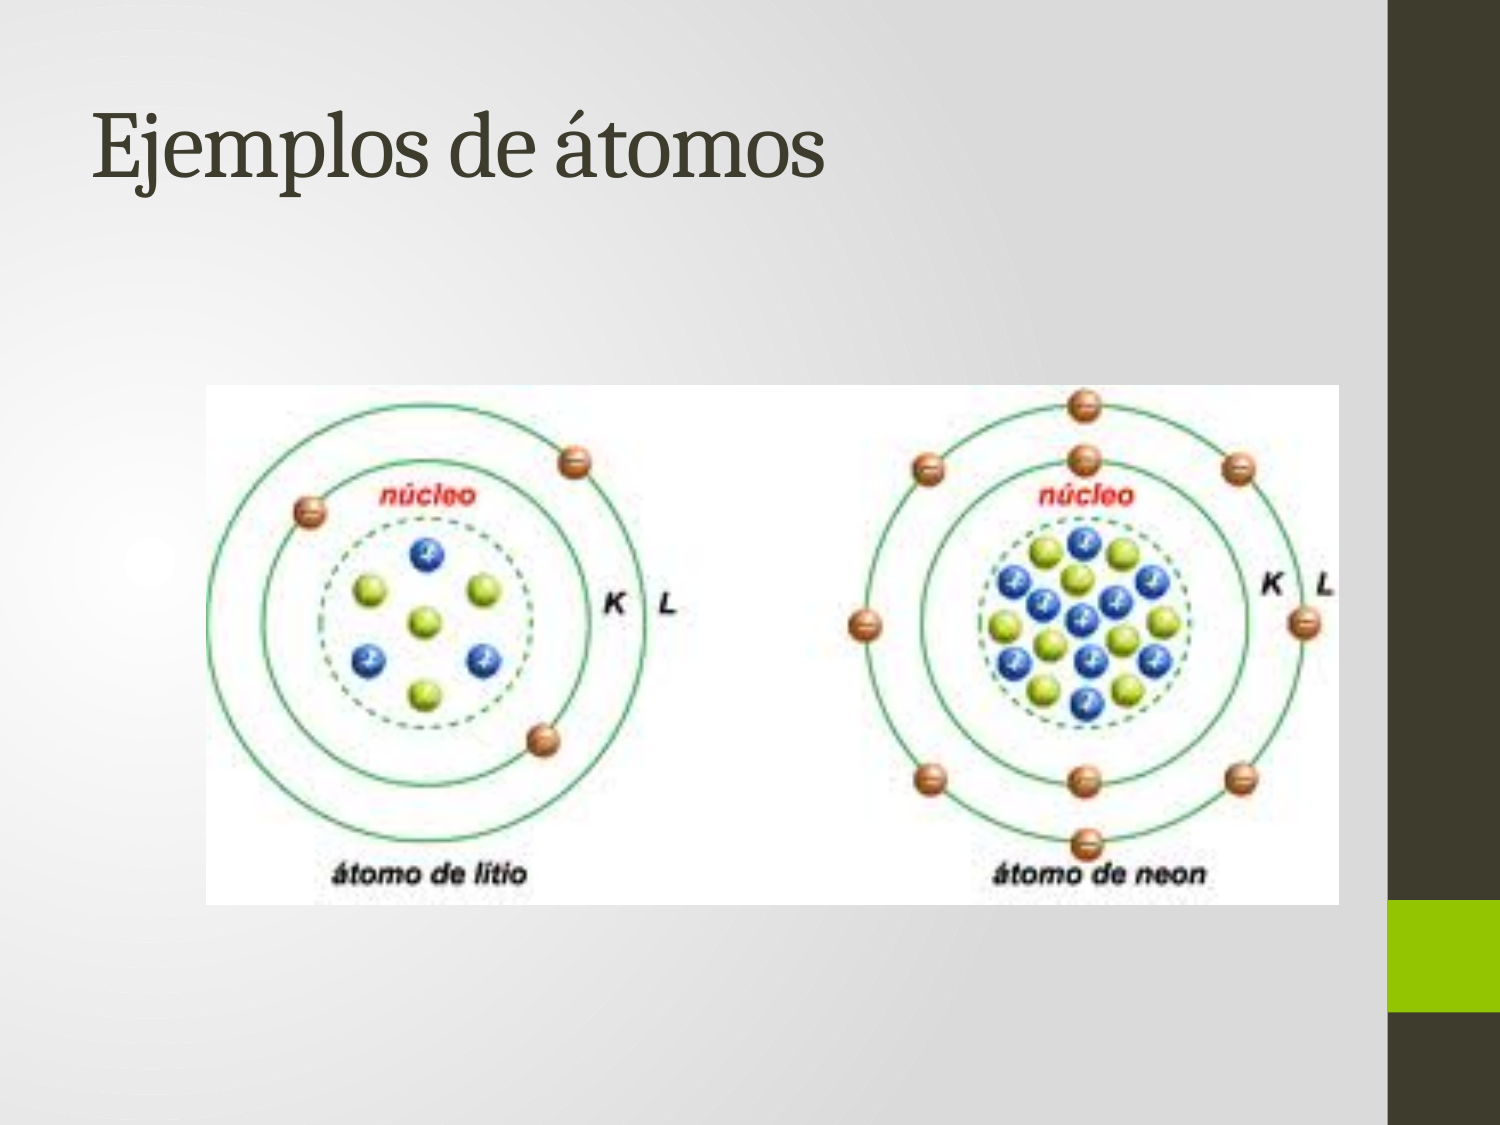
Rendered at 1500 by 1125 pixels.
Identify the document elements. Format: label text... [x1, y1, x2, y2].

title Ejemplos de átomos [75, 45, 1325, 233]
picture [205, 384, 1340, 906]
